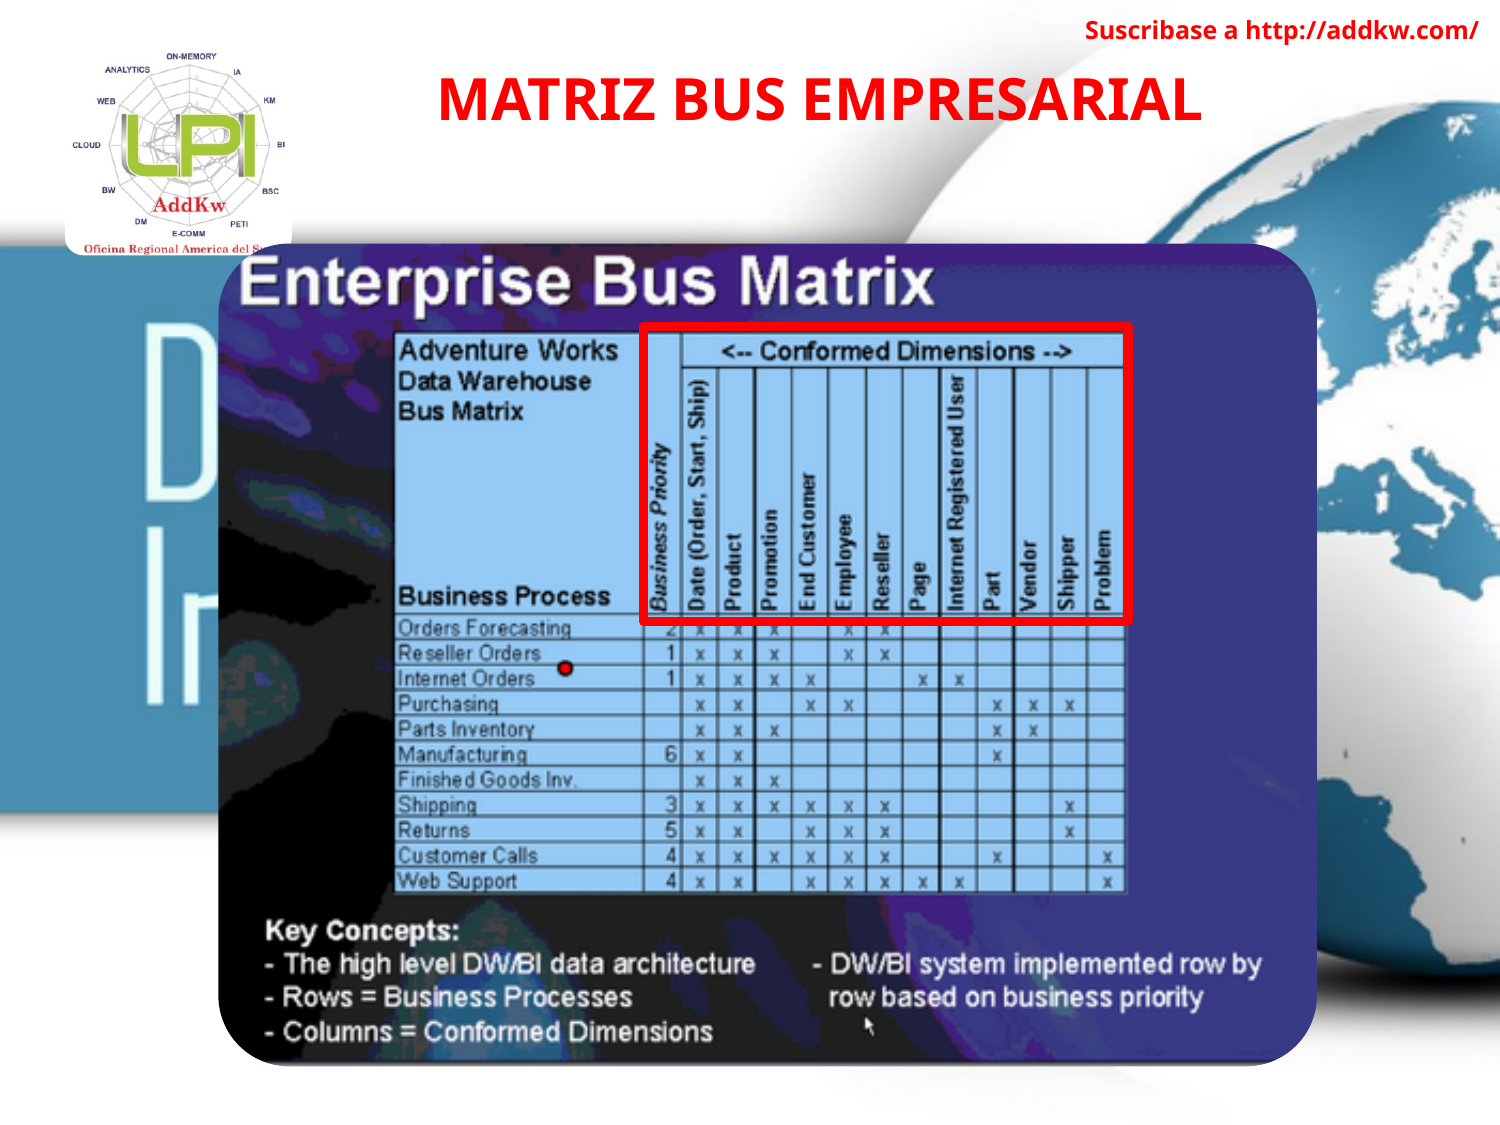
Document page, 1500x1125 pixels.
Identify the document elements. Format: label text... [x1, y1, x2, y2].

text_box Matriz bus empresarial [276, 54, 1364, 173]
picture [0, 0, 1500, 1125]
text_box Suscribase a http://addkw.com/ [1070, 7, 1495, 52]
